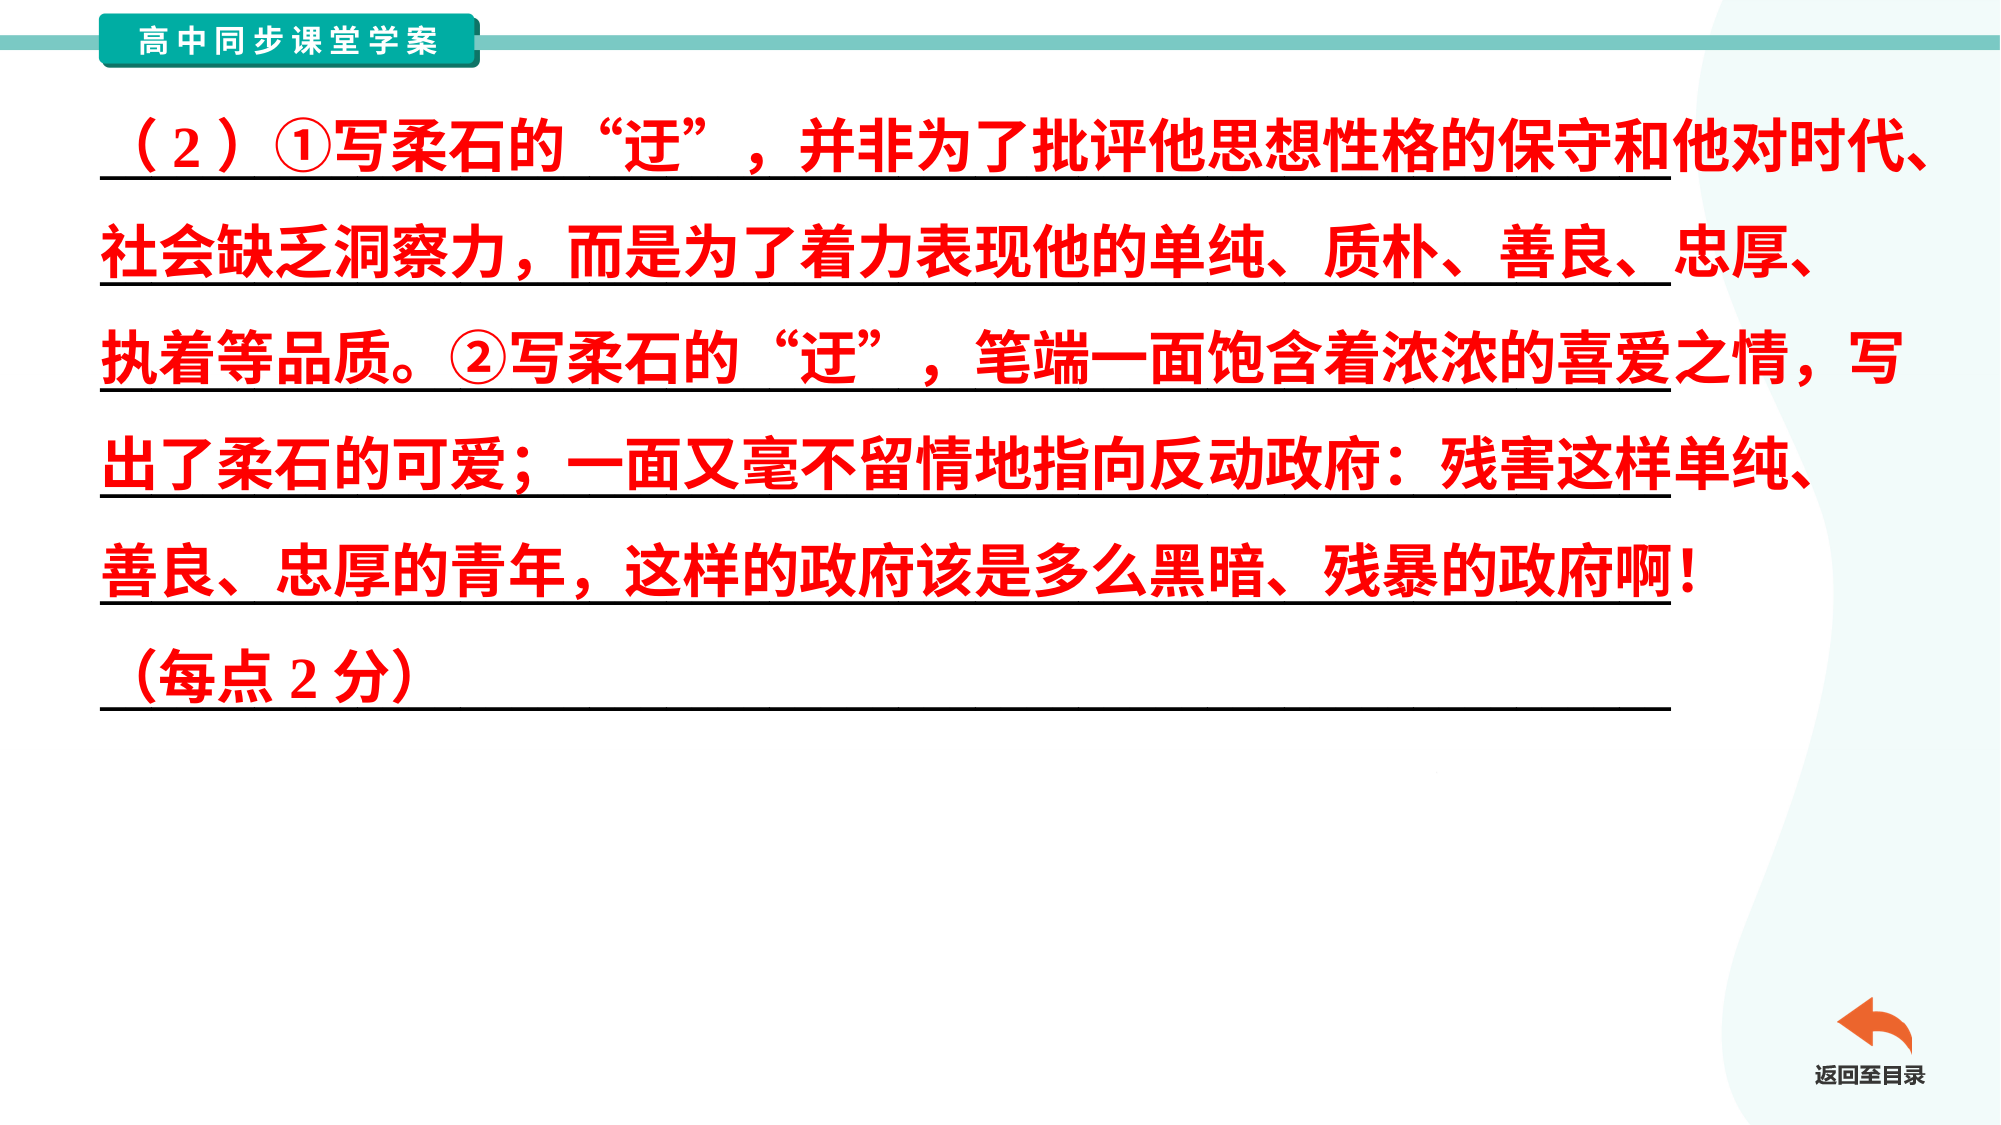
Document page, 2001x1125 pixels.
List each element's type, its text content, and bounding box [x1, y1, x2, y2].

picture [0, 0, 2000, 1125]
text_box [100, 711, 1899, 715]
text_box （2）①写柔石的“迂”，并非为了批评他思想性格的保守和他对时代、 社会缺乏洞察力，而是为了着力表现他的单纯、质朴、善良、忠厚、 执着等品质。②写柔石的“迂”，笔端一面饱含着浓浓的喜爱之情，写 出了柔石的可爱；一面又毫不留情地指向反动政府：残害这样单纯、 善良、忠厚的青年，这样的政府该是多么黑暗、残暴的政府啊！ （每点2分） [100, 72, 1899, 711]
